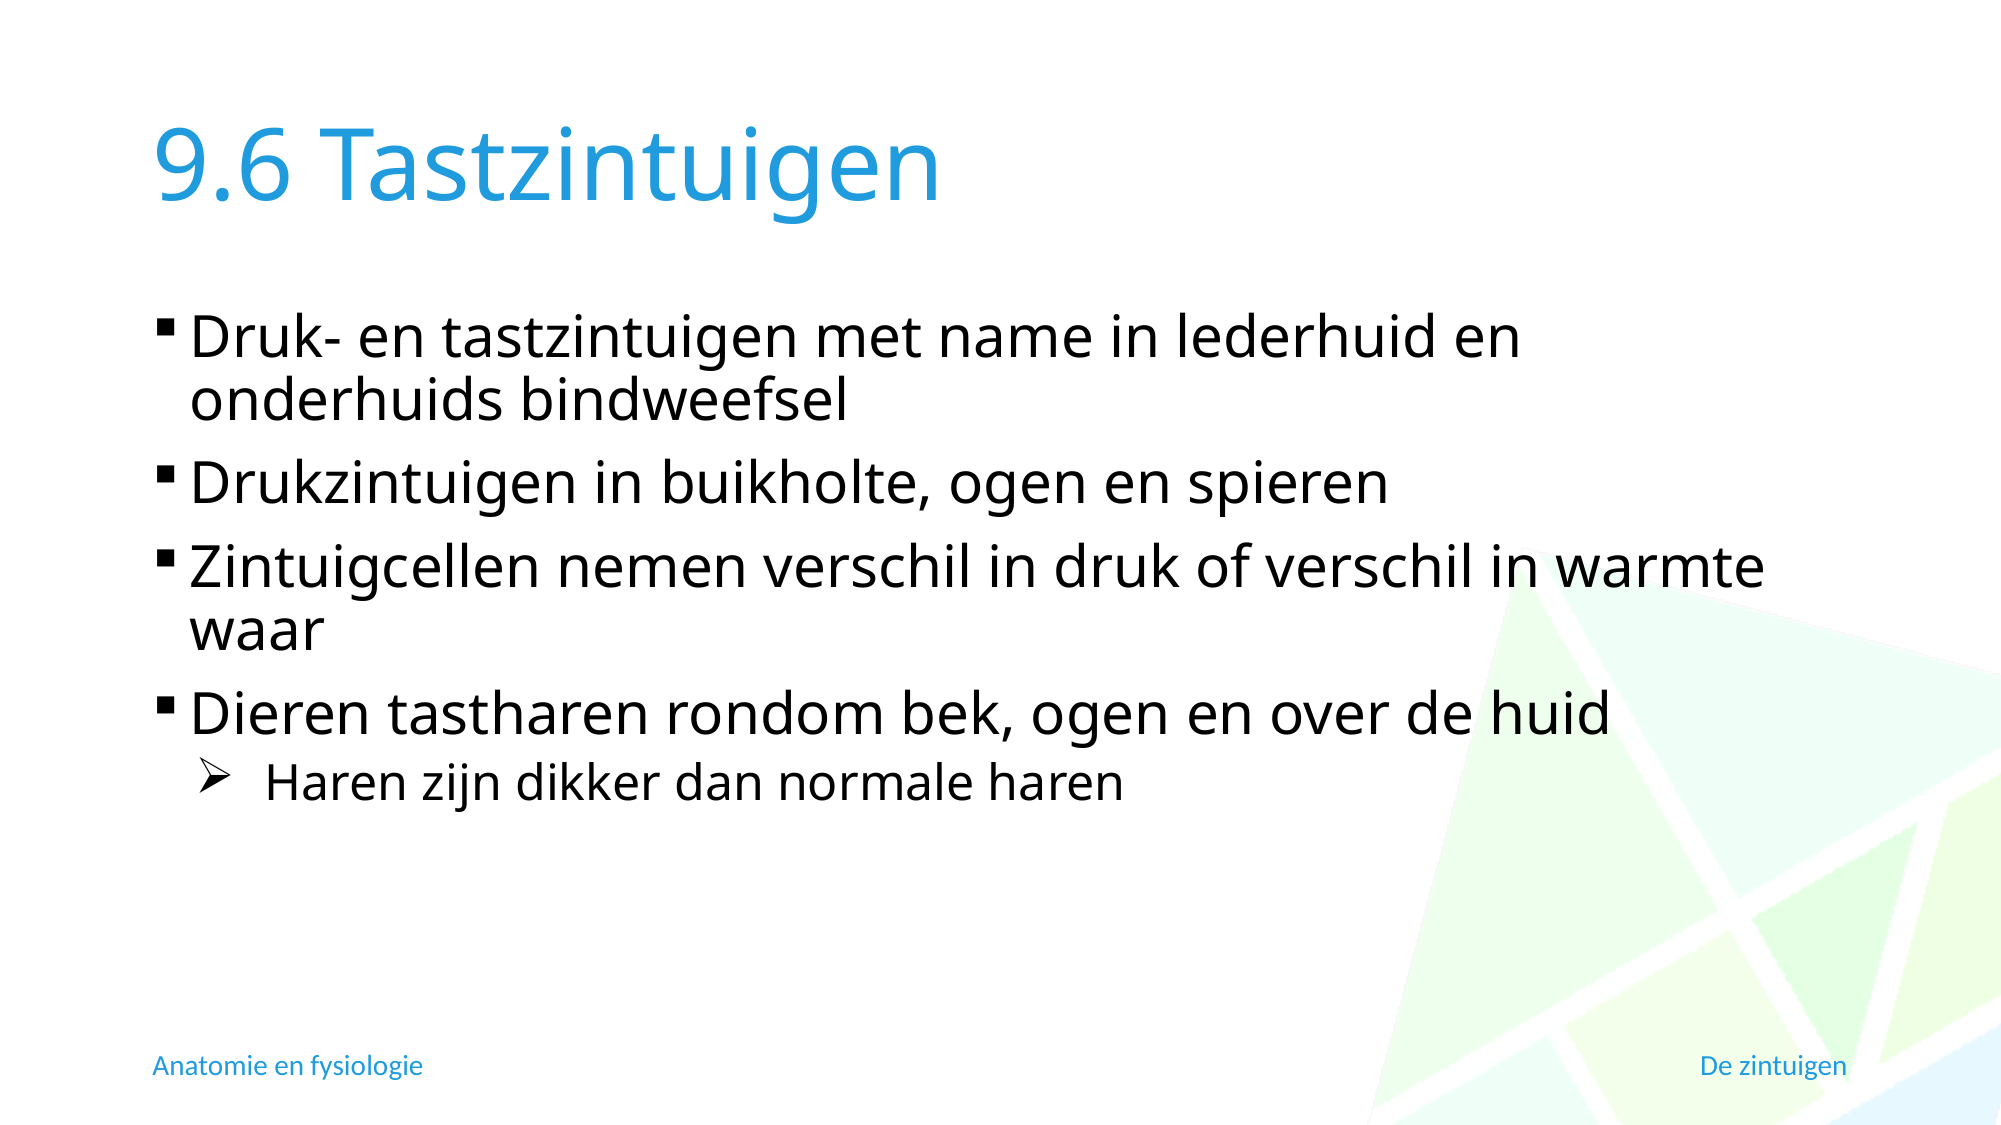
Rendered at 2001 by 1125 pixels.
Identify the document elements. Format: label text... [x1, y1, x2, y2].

title 9.6 Tastzintuigen [137, 59, 1863, 278]
list Anatomie en fysiologie [137, 1042, 588, 1103]
list De zintuigen [1412, 1042, 1863, 1103]
list Druk- en tastzintuigen met name in lederhuid en onderhuids bindweefsel Drukzintuigen in buikholte, ogen en spieren Zintuigcellen nemen verschil in druk of verschil in warmte waar Dieren tastharen rondom bek, ogen en over de huid Haren zijn dikker dan normale haren [137, 299, 1863, 1014]
